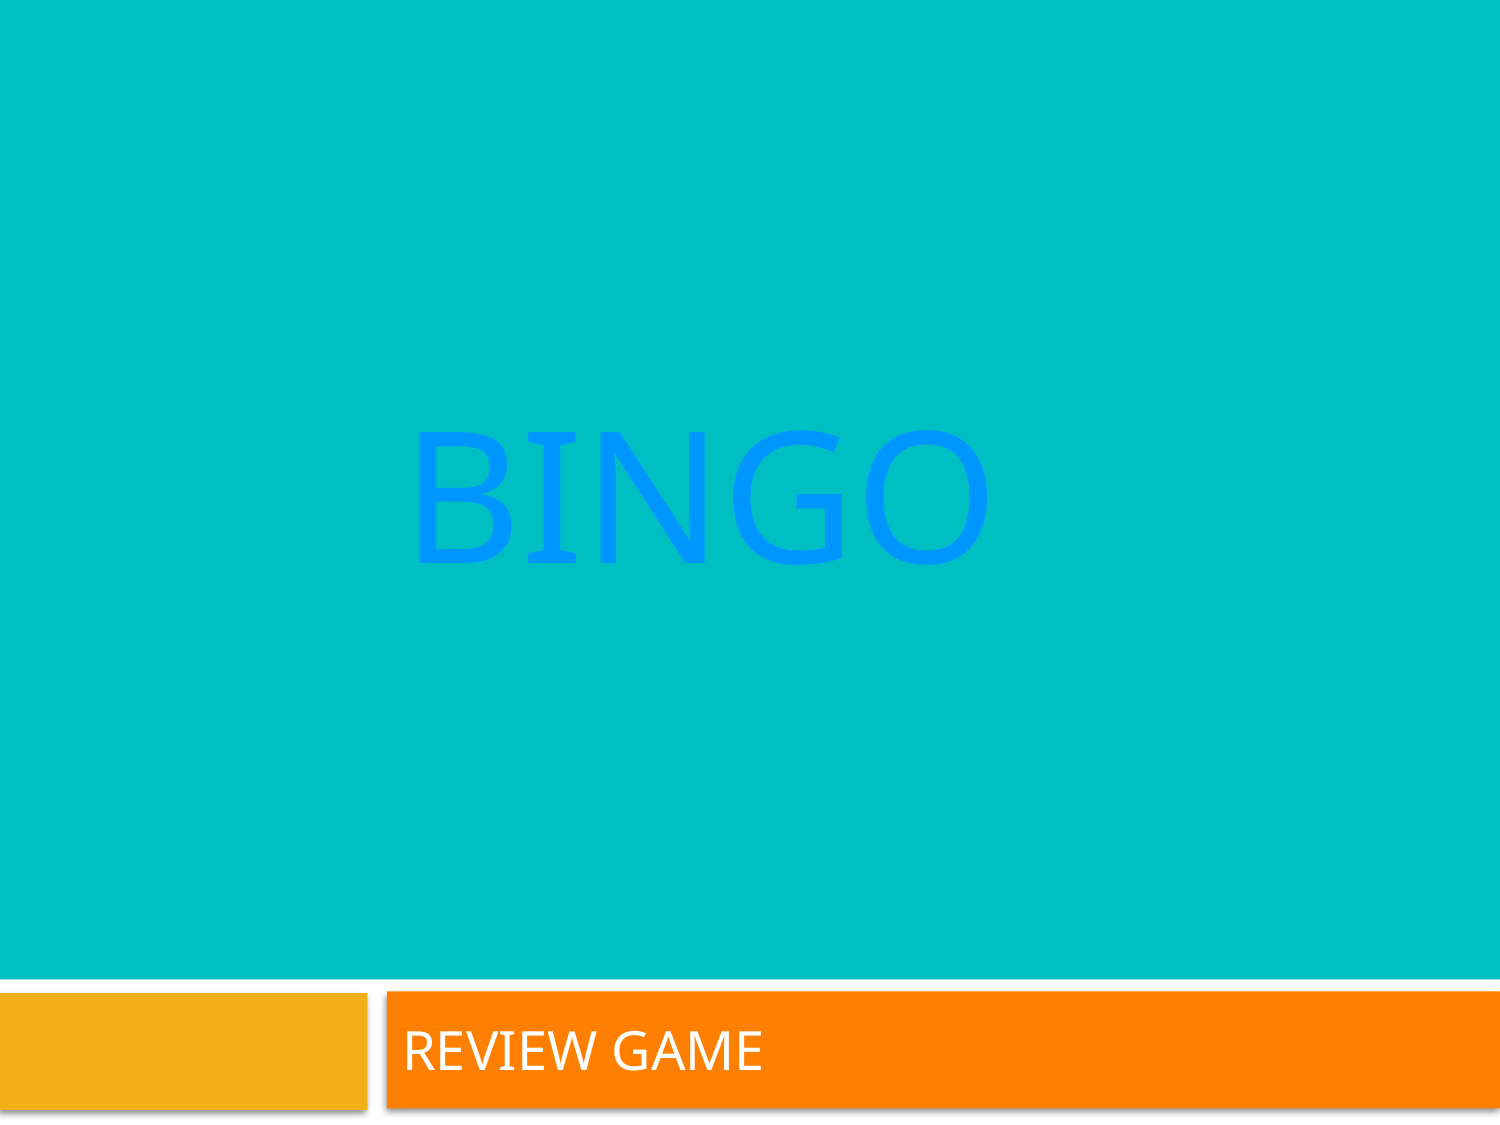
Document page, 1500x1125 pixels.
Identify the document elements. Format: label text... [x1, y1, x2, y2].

title BINGO [387, 164, 1450, 608]
subtitle REVIEW GAME [387, 992, 1488, 1105]
